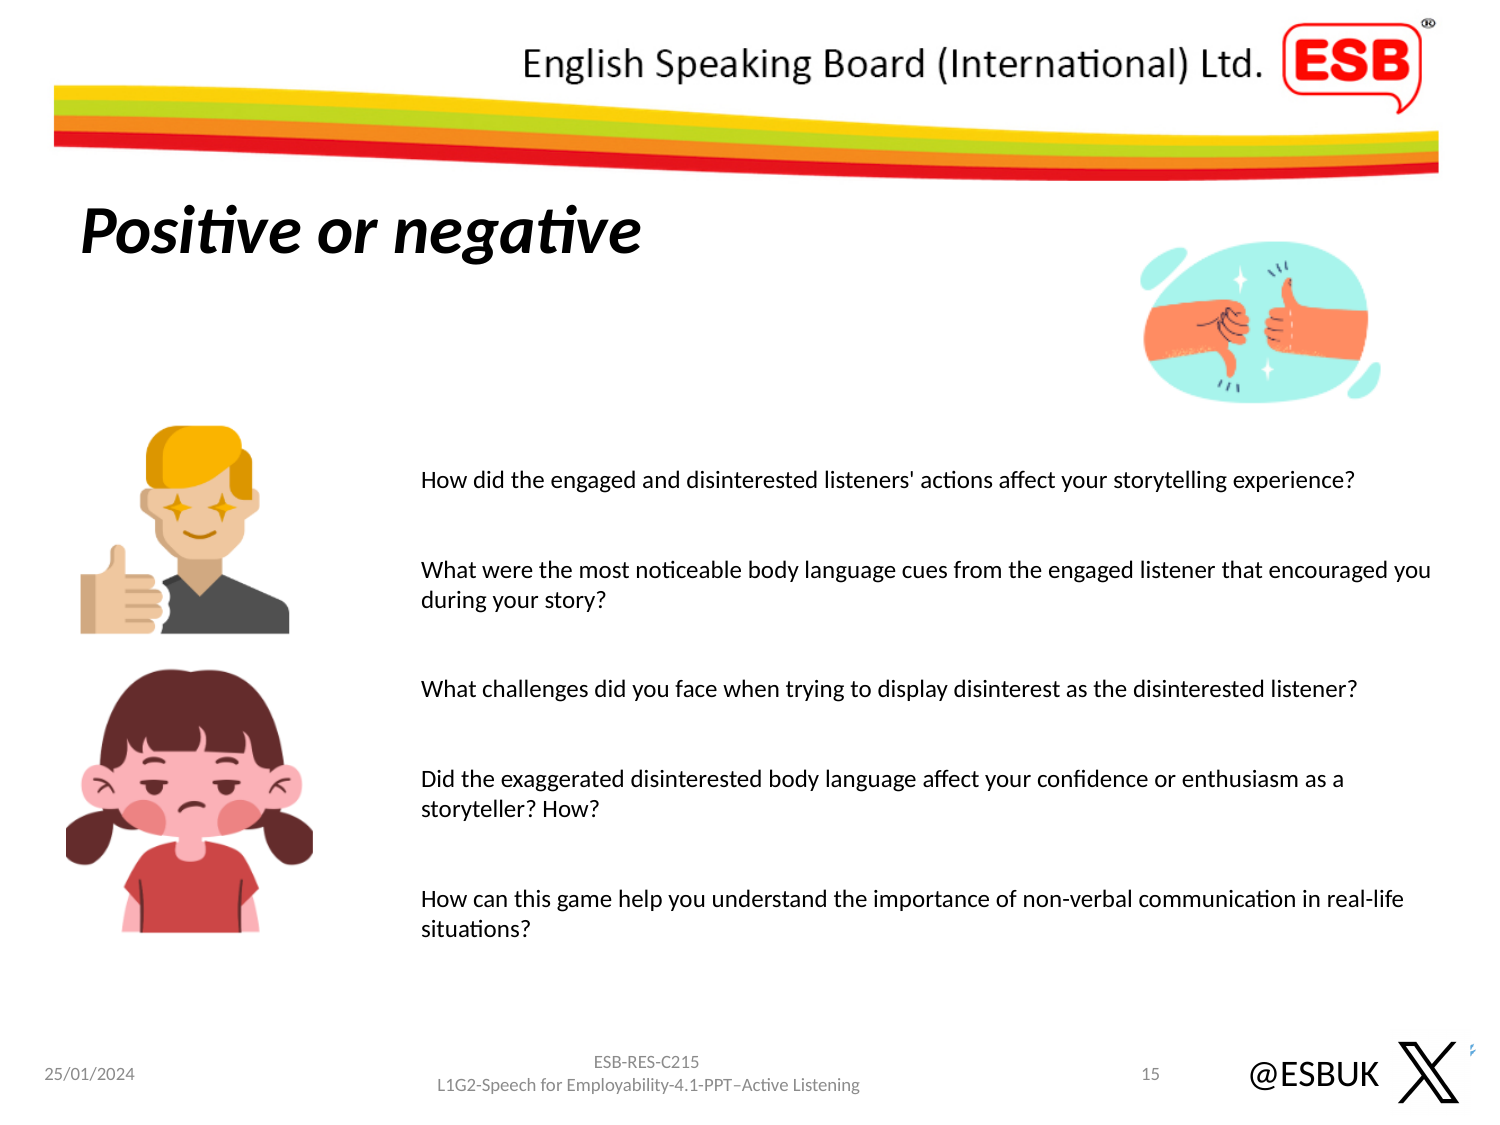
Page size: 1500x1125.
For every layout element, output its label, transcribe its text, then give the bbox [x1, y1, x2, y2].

text_box How did the engaged and disinterested listeners' actions affect your storytelling experience? What were the most noticeable body language cues from the engaged listener that encouraged you during your story? What challenges did you face when trying to display disinterest as the disinterested listener? Did the exaggerated disinterested body language affect your confidence or enthusiasm as a storyteller? How? How can this game help you understand the importance of non-verbal communication in real-life situations? [406, 455, 1459, 950]
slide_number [29, 1042, 367, 1103]
slide_number 15 [930, 1042, 1176, 1103]
picture [1390, 1029, 1476, 1116]
title Positive or negative [64, 183, 1359, 279]
picture [66, 419, 331, 963]
footer ESB-RES-C215 L1G2-Speech for Employability-4.1-PPT–Active Listening [395, 1042, 902, 1103]
picture [1136, 209, 1395, 420]
picture [0, 0, 1500, 189]
